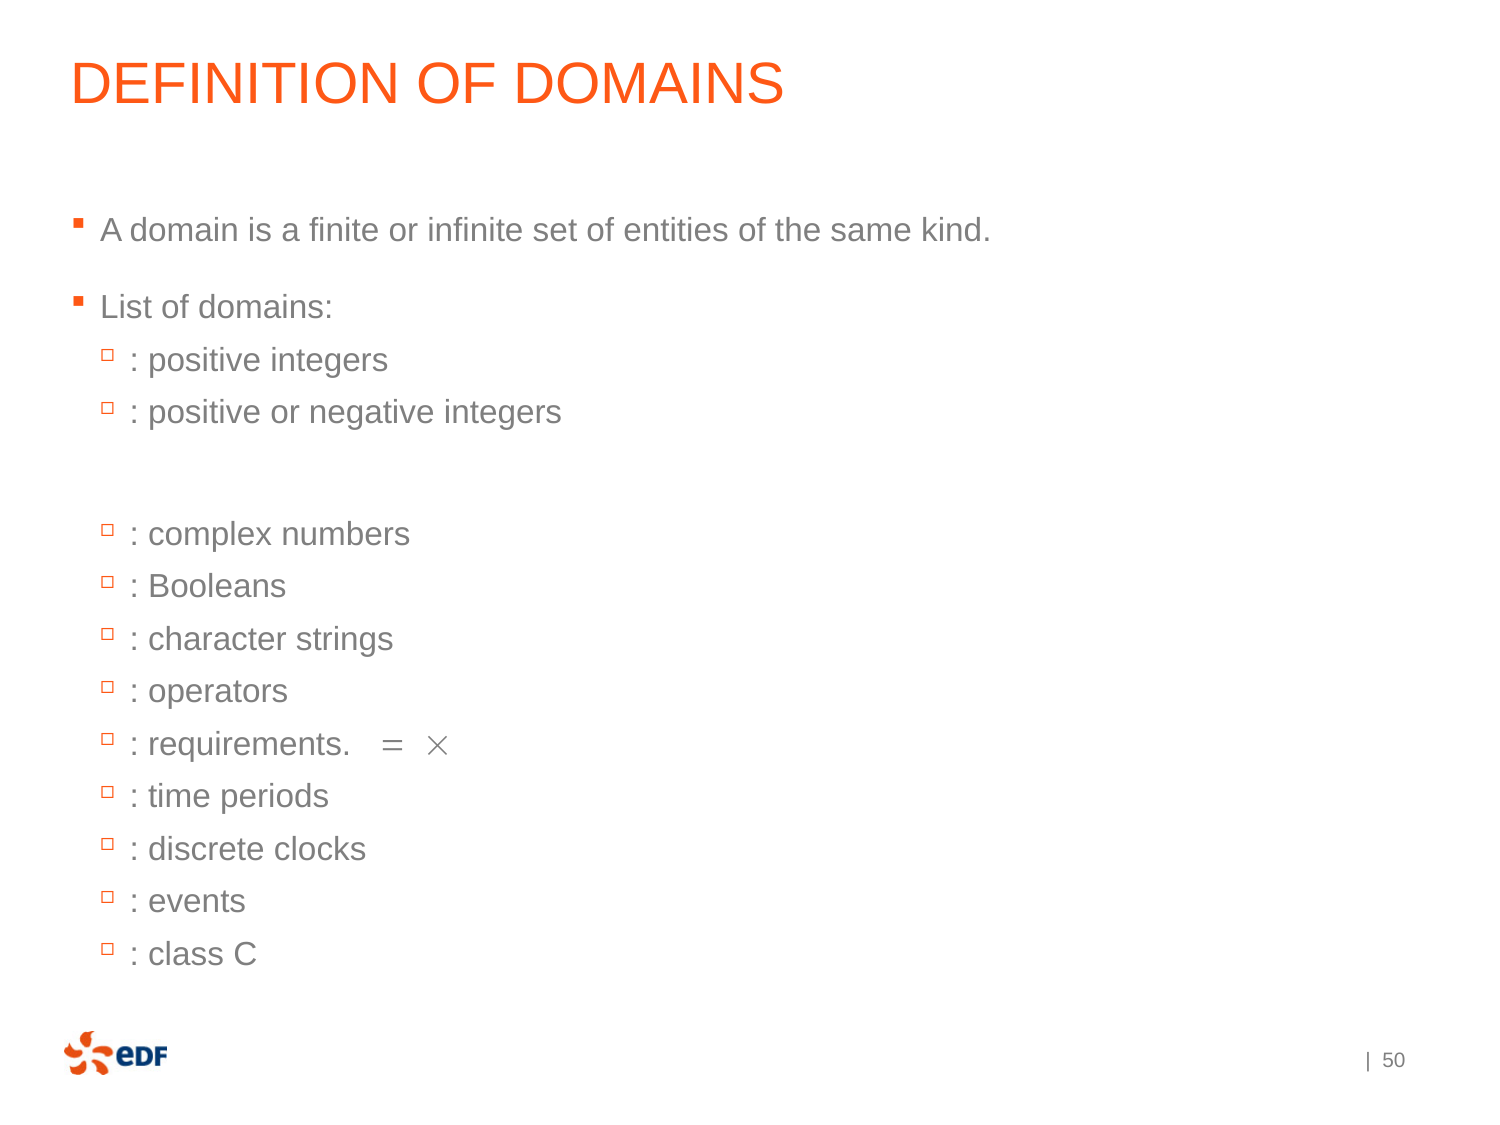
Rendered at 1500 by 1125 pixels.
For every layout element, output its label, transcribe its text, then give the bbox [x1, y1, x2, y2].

picture [64, 1031, 167, 1075]
title Definition of domains [64, 45, 1436, 185]
